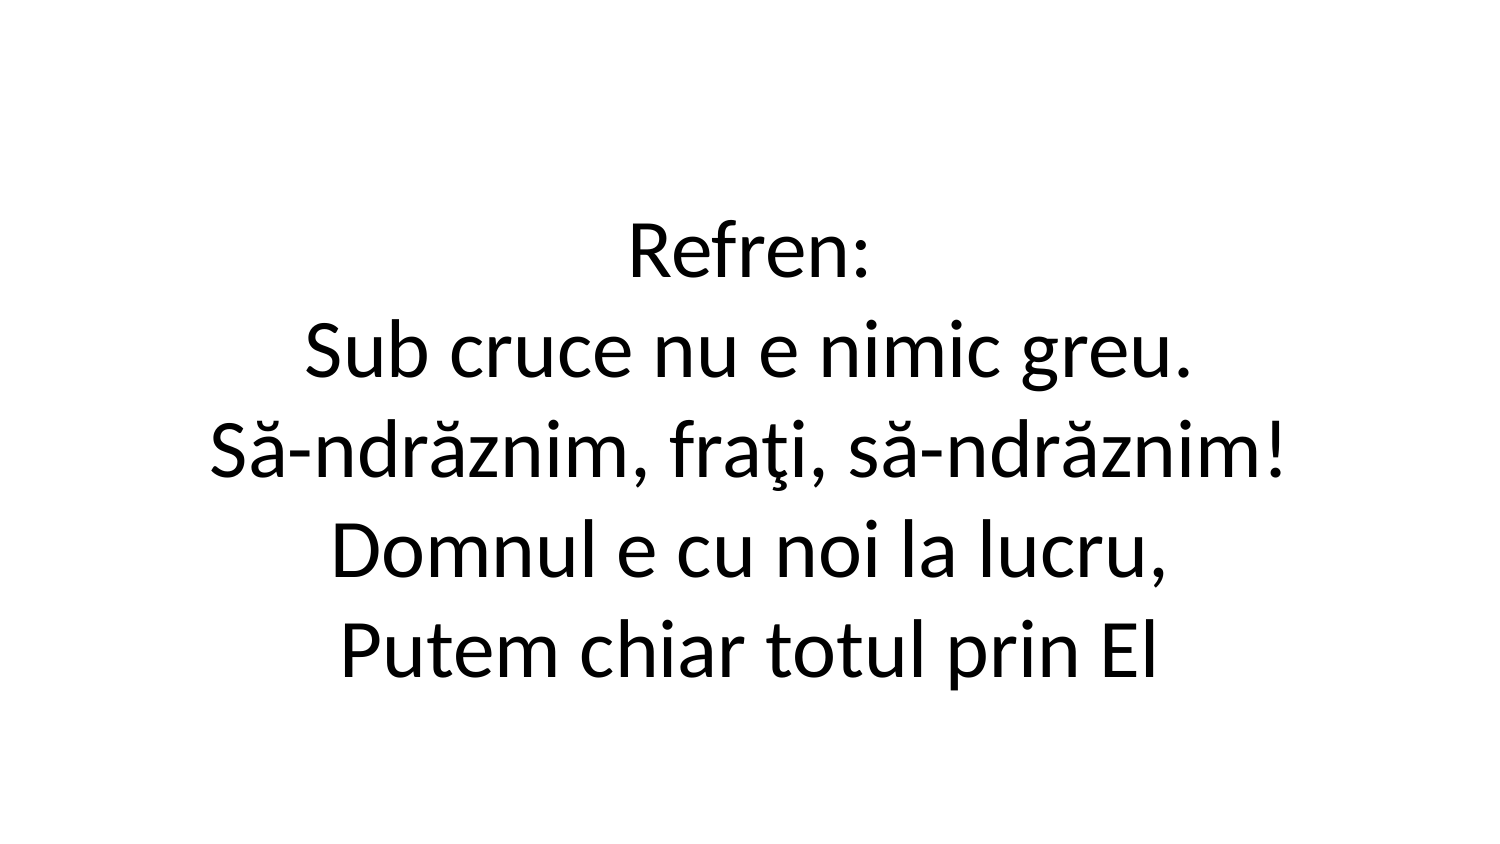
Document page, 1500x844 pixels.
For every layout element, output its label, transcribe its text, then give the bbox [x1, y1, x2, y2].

text_box Refren: Sub cruce nu e nimic greu. Să-ndrăznim, fraţi, să-ndrăznim! Domnul e cu noi la lucru, Putem chiar totul prin El [194, 142, 1306, 702]
